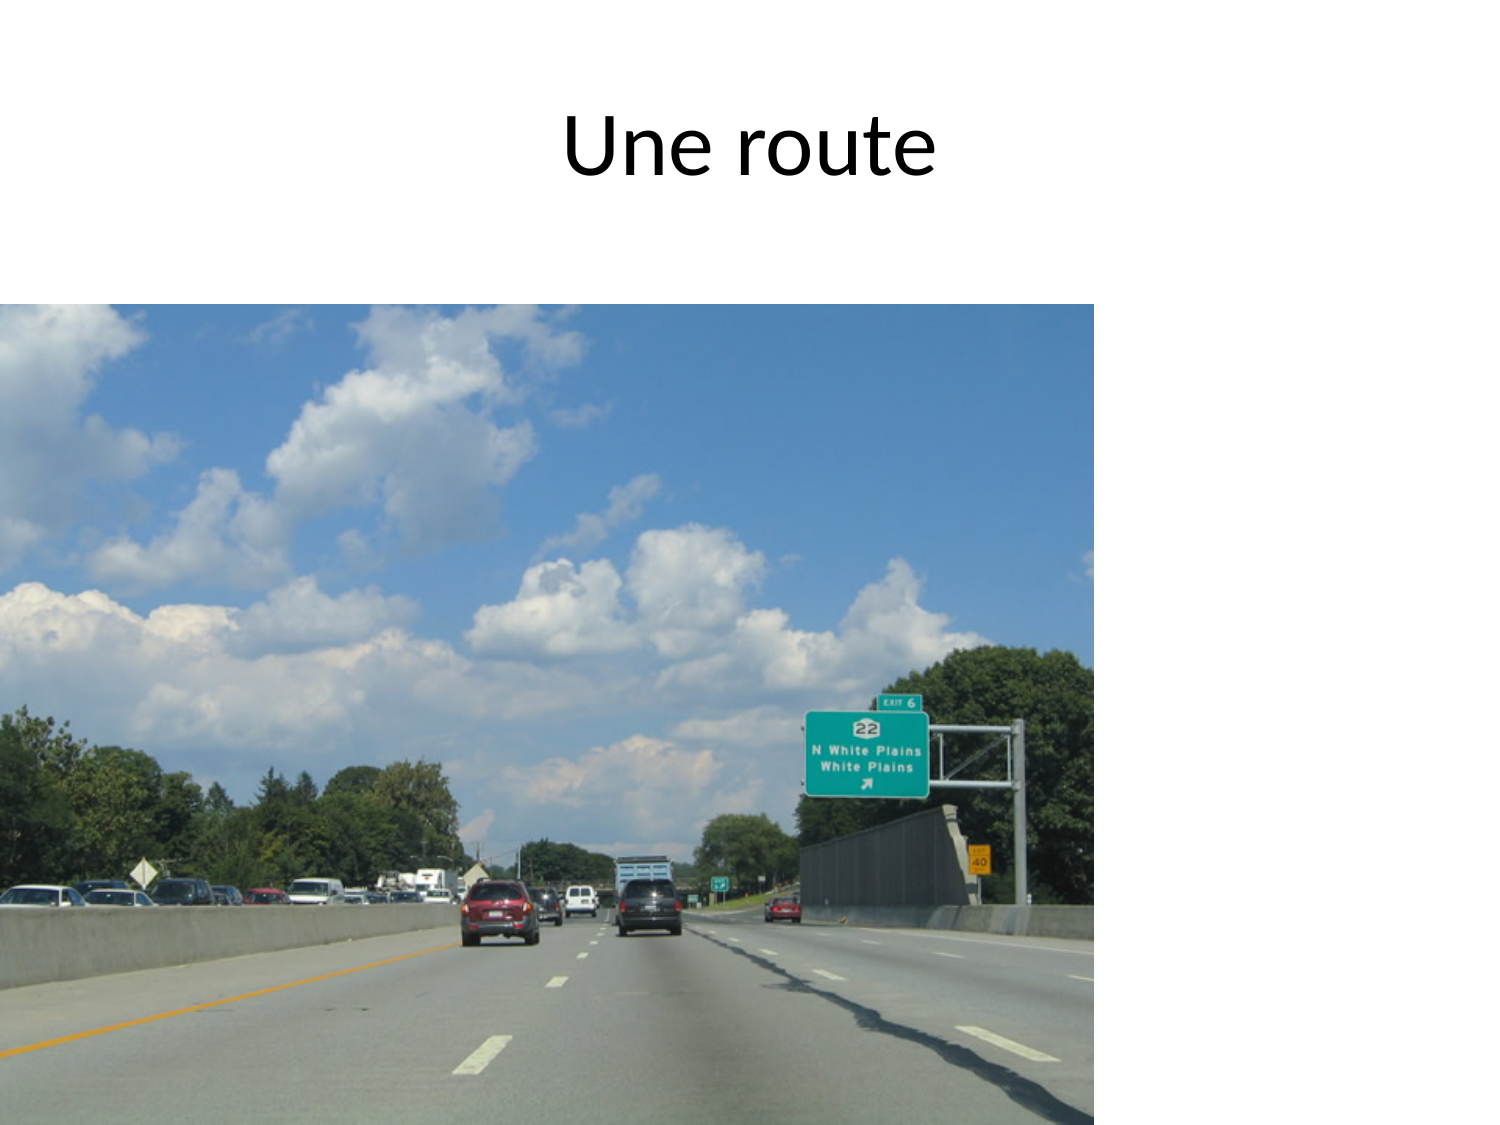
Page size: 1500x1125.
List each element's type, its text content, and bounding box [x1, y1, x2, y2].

picture [0, 304, 1094, 1125]
title Une route [75, 45, 1425, 233]
